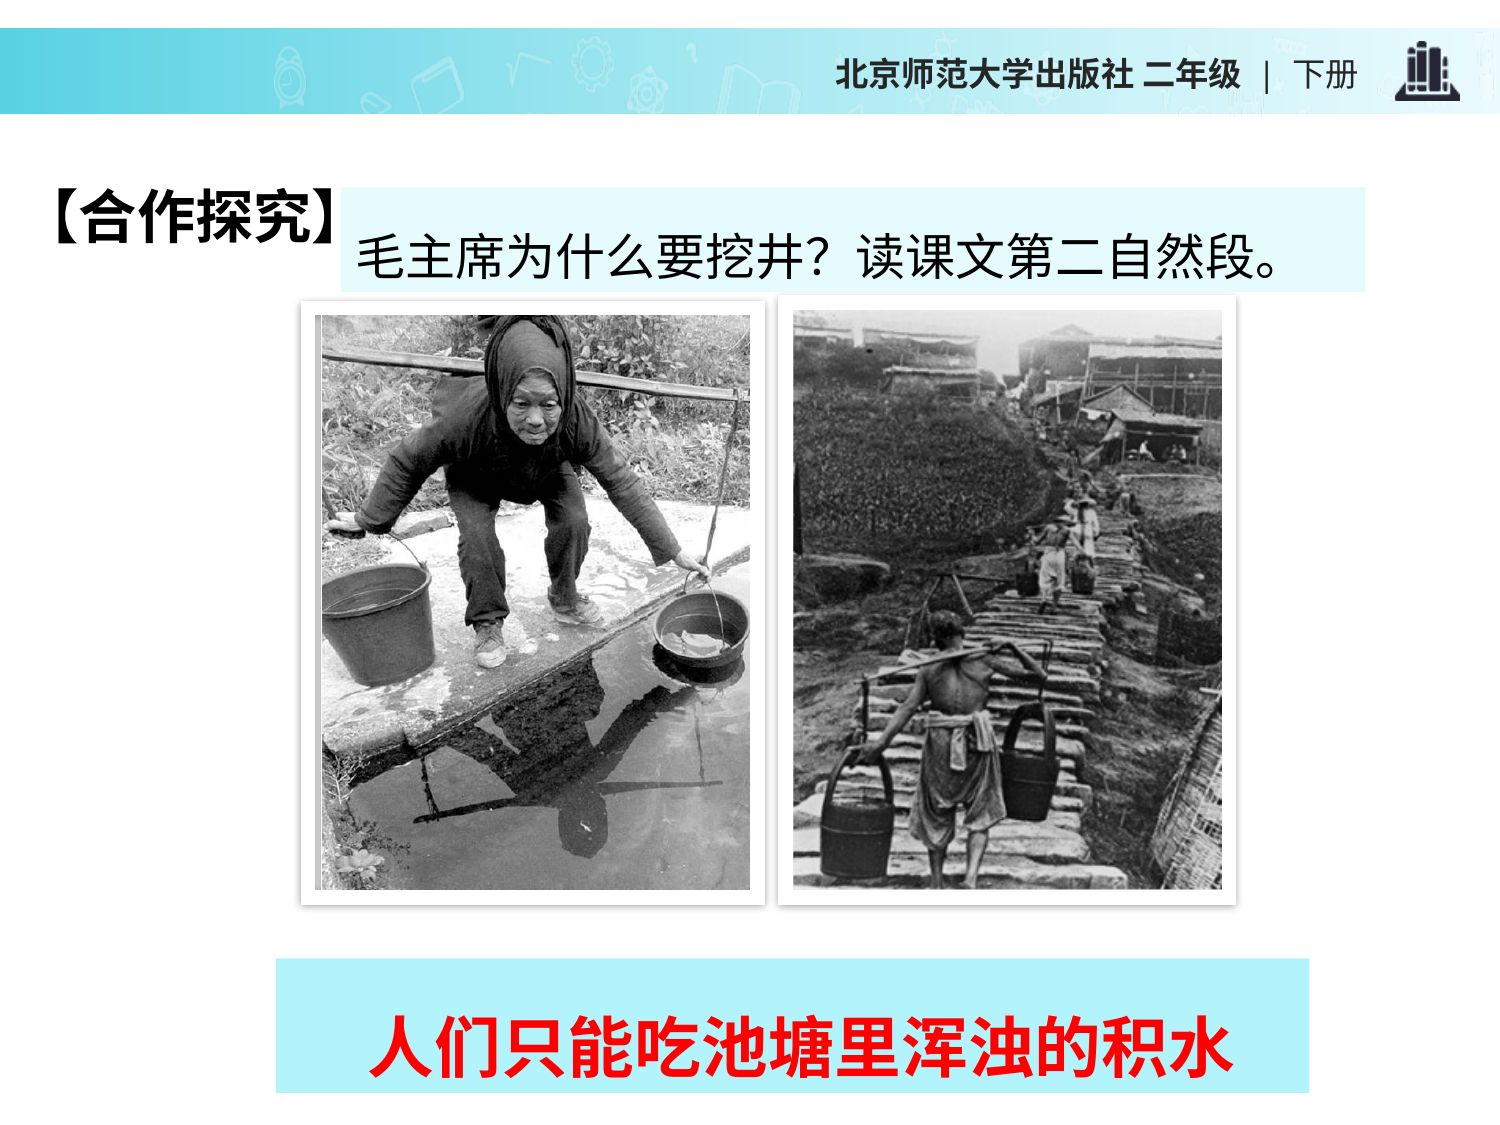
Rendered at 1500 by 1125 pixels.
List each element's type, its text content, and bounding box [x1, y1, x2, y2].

text_box 毛主席为什么要挖井？读课文第二自然段。 [340, 187, 1366, 293]
picture [792, 309, 1222, 891]
picture [274, 31, 1500, 117]
picture [314, 314, 751, 891]
text_box 【合作探究】 [6, 138, 678, 258]
text_box 人们只能吃池塘里浑浊的积水 [275, 958, 1310, 1093]
